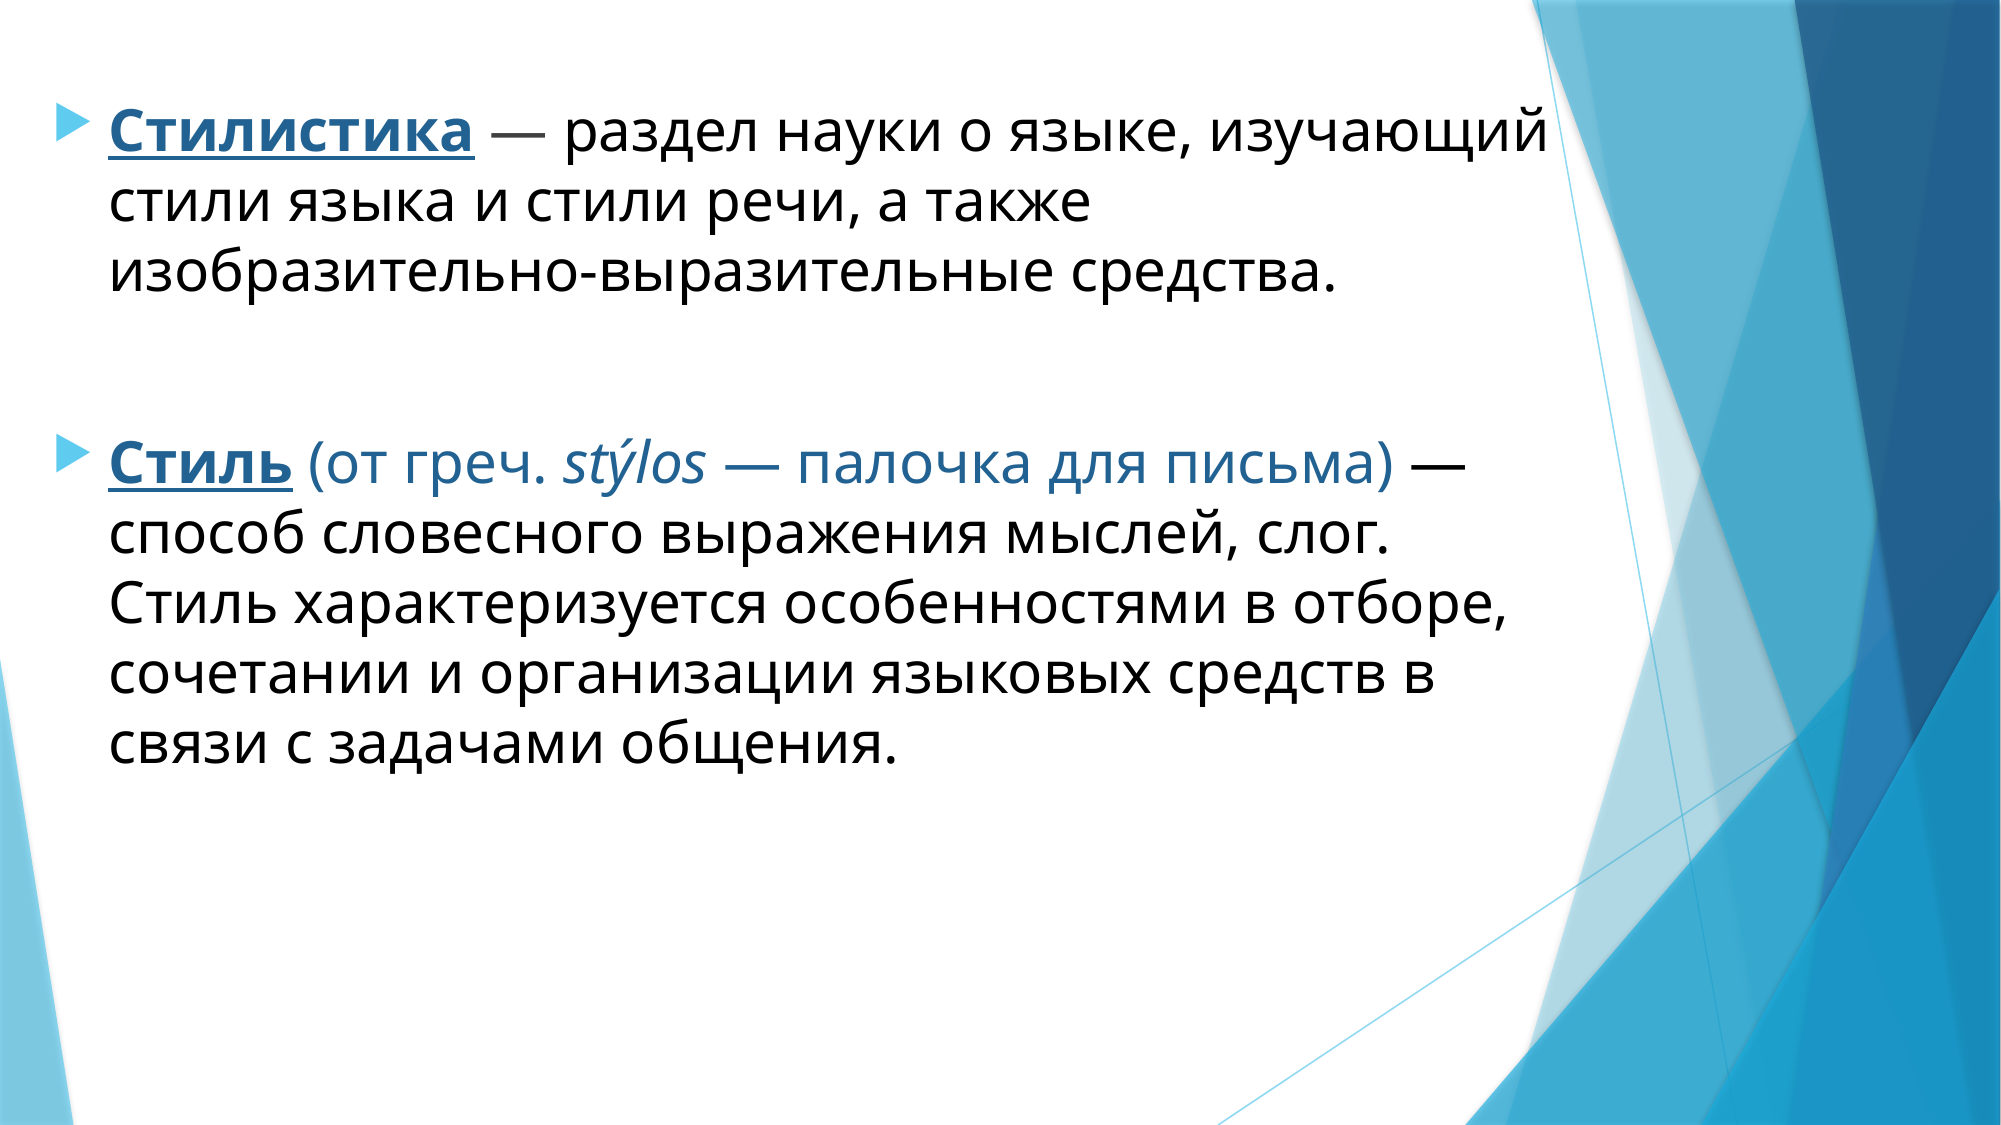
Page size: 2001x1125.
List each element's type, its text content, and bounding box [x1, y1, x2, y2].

list Стилистика — раздел науки о языке, изучающий стили языка и стили речи, а также изобразительно-выразительные средства. Стиль (от греч. stýlos — палочка для письма) — способ словесного выражения мыслей, слог. Стиль характеризуется особенностями в отборе, сочетании и организации языковых средств в связи с задачами общения. [37, 85, 1573, 997]
